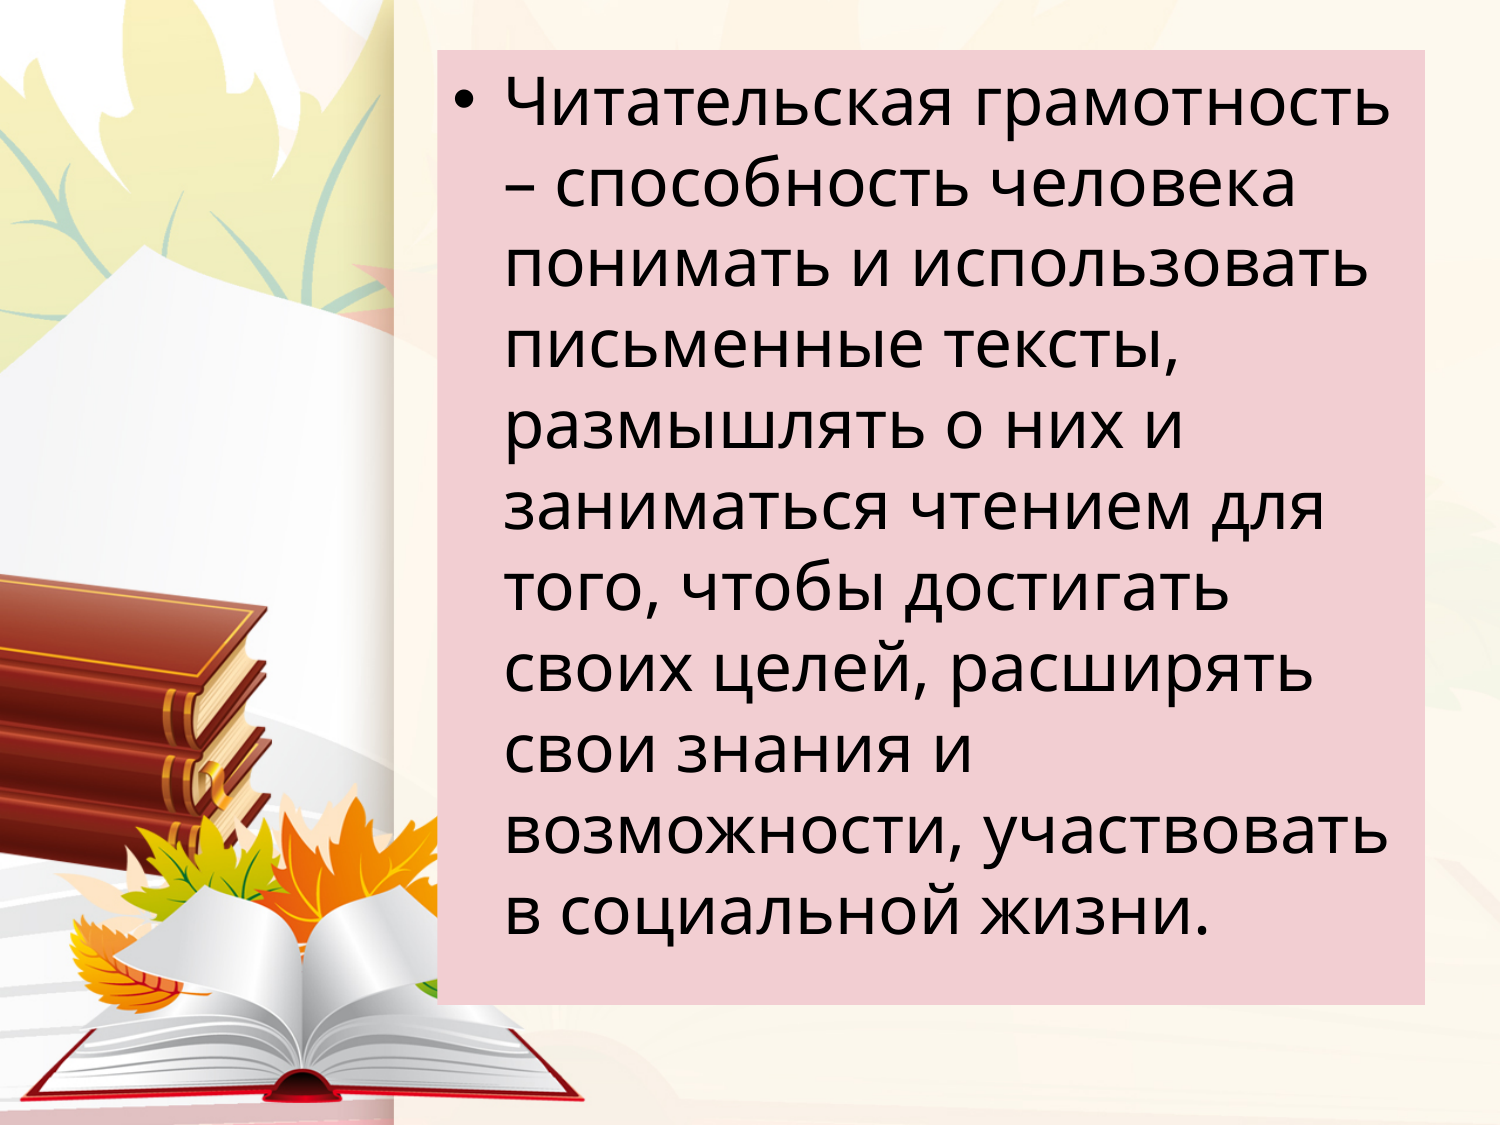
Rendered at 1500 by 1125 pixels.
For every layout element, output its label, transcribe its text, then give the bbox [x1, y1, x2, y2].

picture [0, 0, 1500, 1125]
list Читательская грамотность – способность человека понимать и использовать письменные тексты, размышлять о них и заниматься чтением для того, чтобы достигать своих целей, расширять свои знания и возможности, участвовать в социальной жизни. [437, 50, 1425, 1005]
